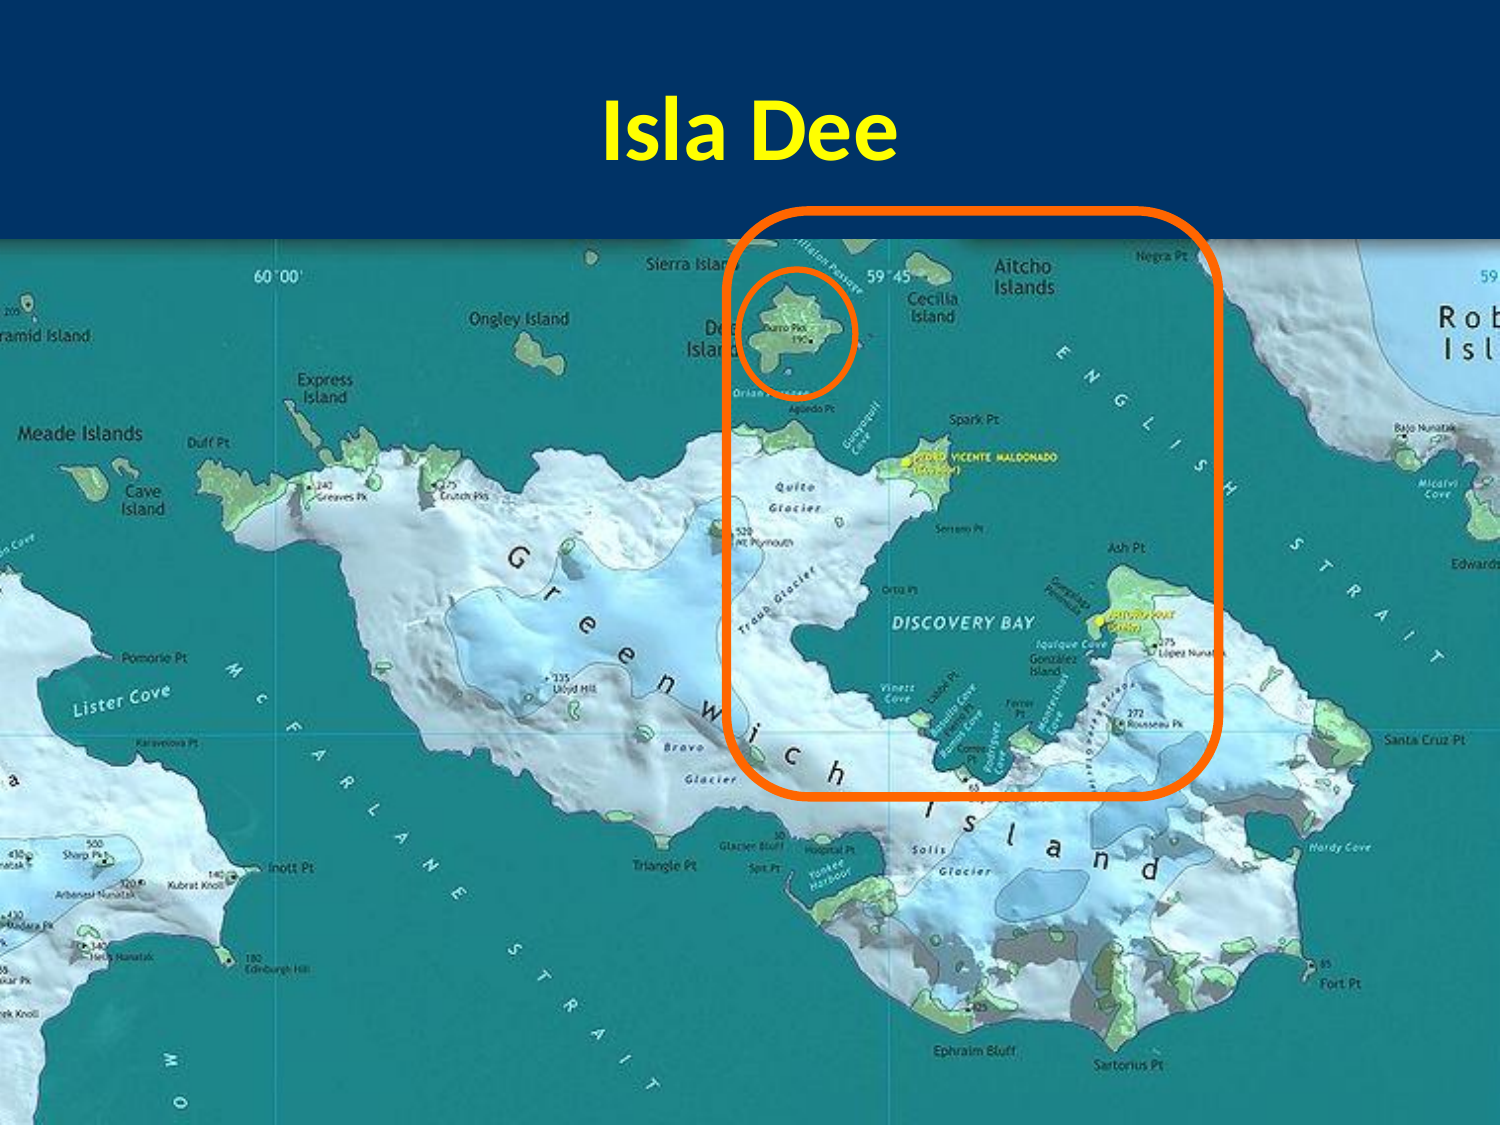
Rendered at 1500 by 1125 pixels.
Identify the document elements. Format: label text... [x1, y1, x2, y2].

text_box Isla Dee [0, 61, 1500, 186]
text_box [745, 208, 1200, 237]
picture [0, 238, 1500, 1125]
